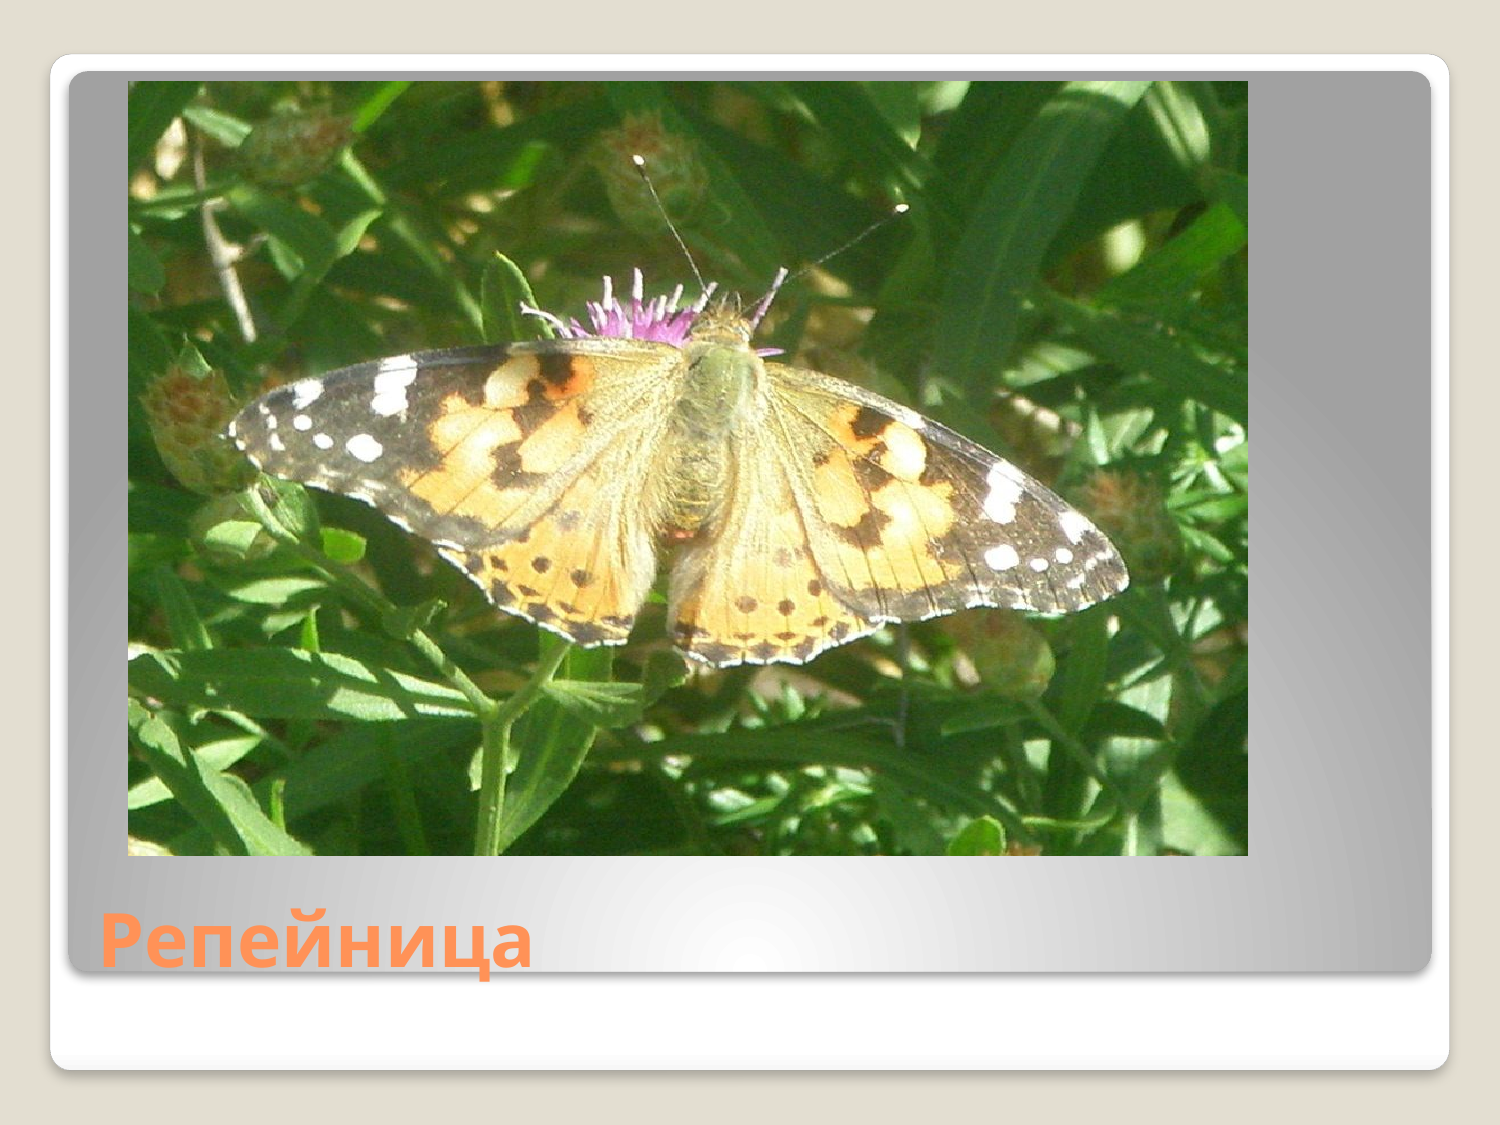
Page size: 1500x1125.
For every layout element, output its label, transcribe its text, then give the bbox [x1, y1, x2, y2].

title Репейница [82, 817, 1425, 990]
picture [128, 81, 1248, 856]
